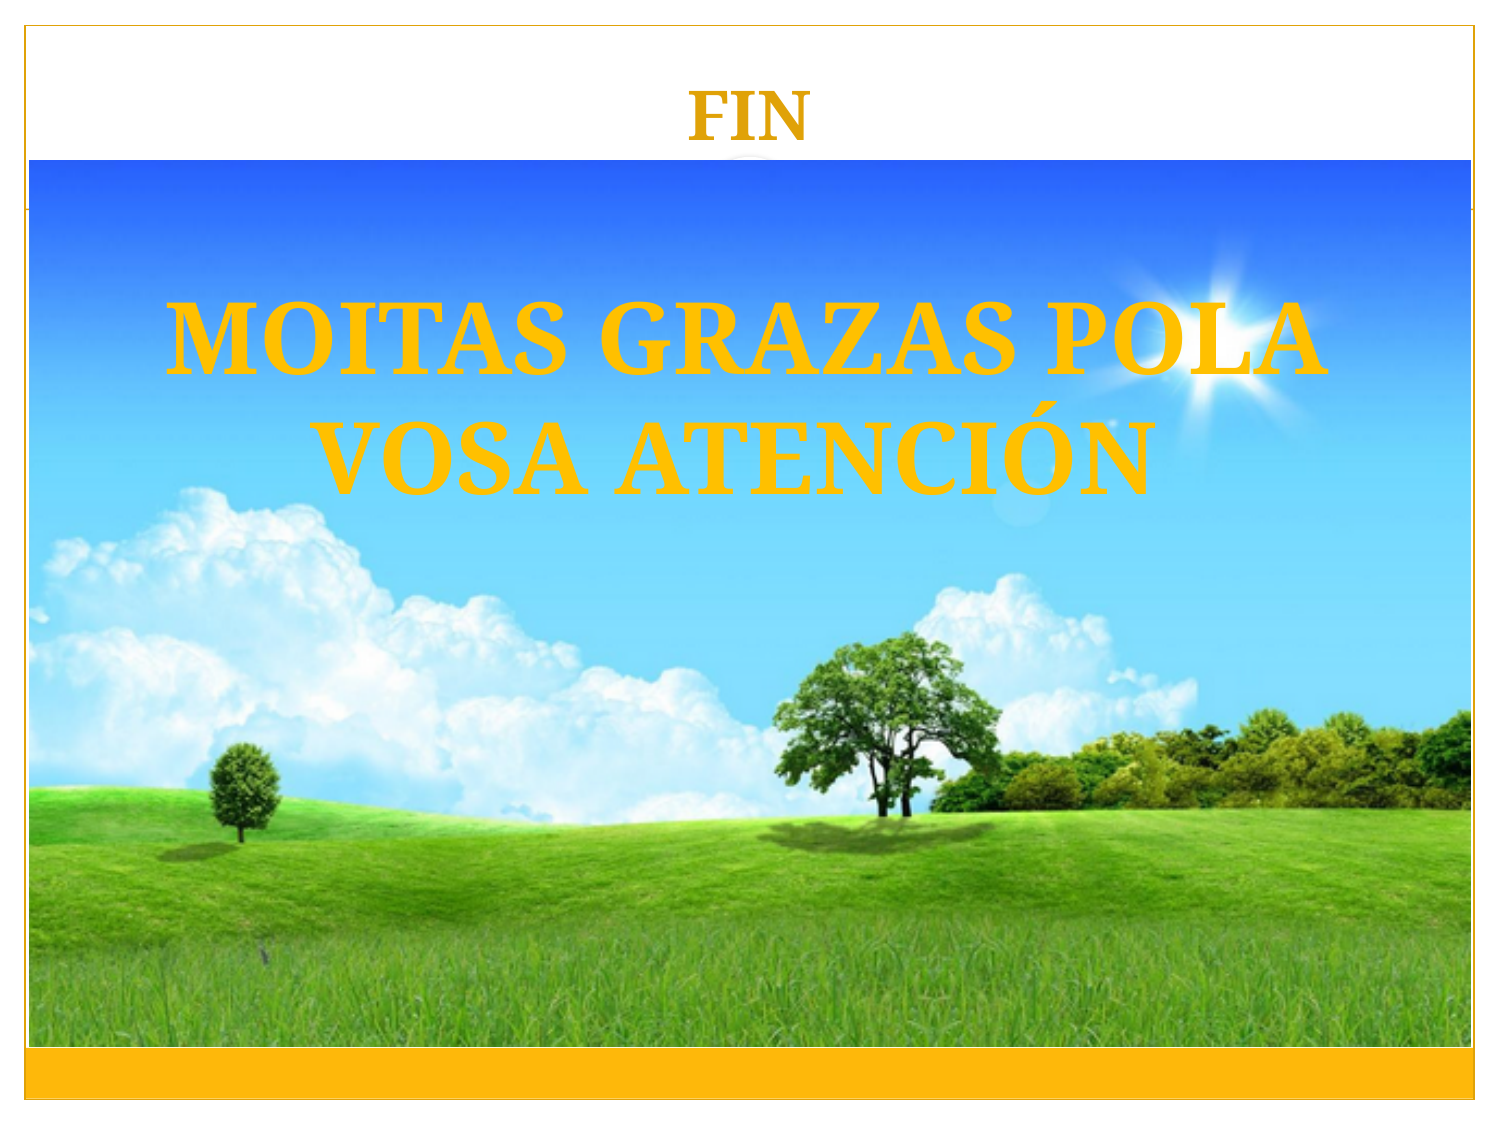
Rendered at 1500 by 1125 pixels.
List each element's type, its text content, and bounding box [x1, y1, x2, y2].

picture [29, 160, 1471, 1047]
title FIN [49, 37, 1450, 157]
